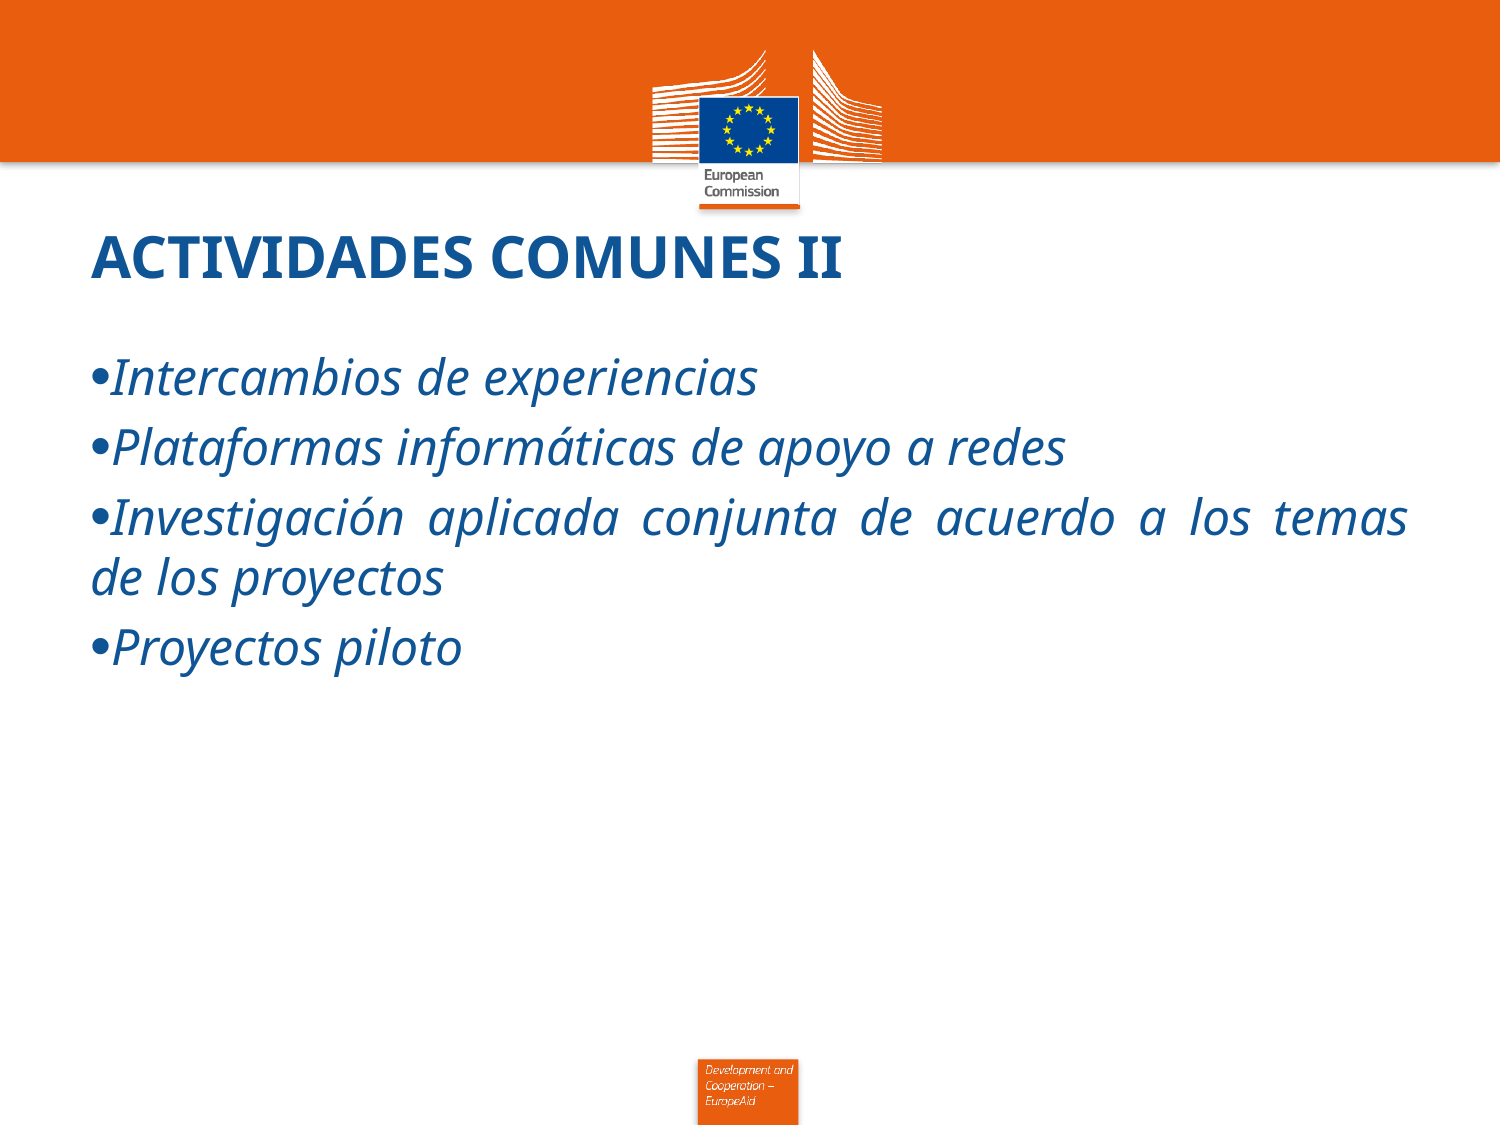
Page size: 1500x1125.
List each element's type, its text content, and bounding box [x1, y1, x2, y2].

picture [698, 1059, 799, 1125]
title ACTIVIDADES COMUNES II [76, 219, 1427, 292]
list Intercambios de experiencias Plataformas informáticas de apoyo a redes Investigación aplicada conjunta de acuerdo a los temas de los proyectos Proyectos piloto [74, 337, 1426, 989]
picture [615, 50, 882, 219]
